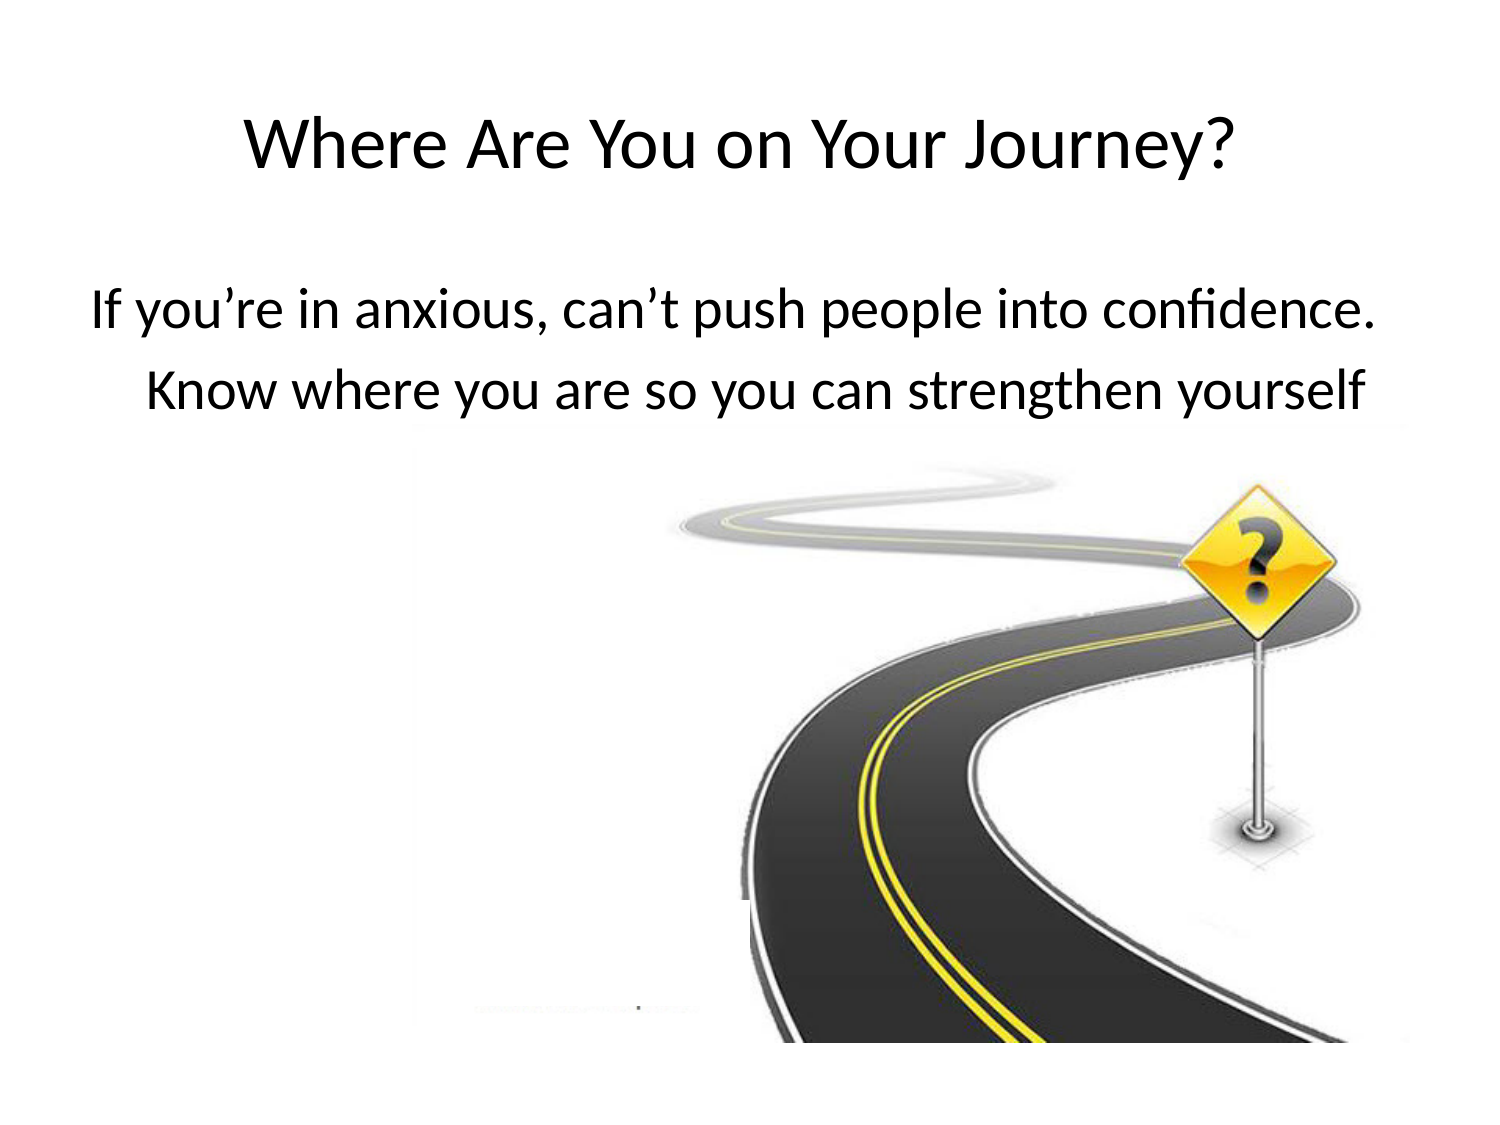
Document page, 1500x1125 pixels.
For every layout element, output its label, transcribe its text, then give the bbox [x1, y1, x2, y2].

picture [412, 424, 1410, 1043]
title Where Are You on Your Journey? [75, 45, 1425, 233]
list If you’re in anxious, can’t push people into confidence. Know where you are so you can strengthen yourself [75, 262, 1425, 500]
